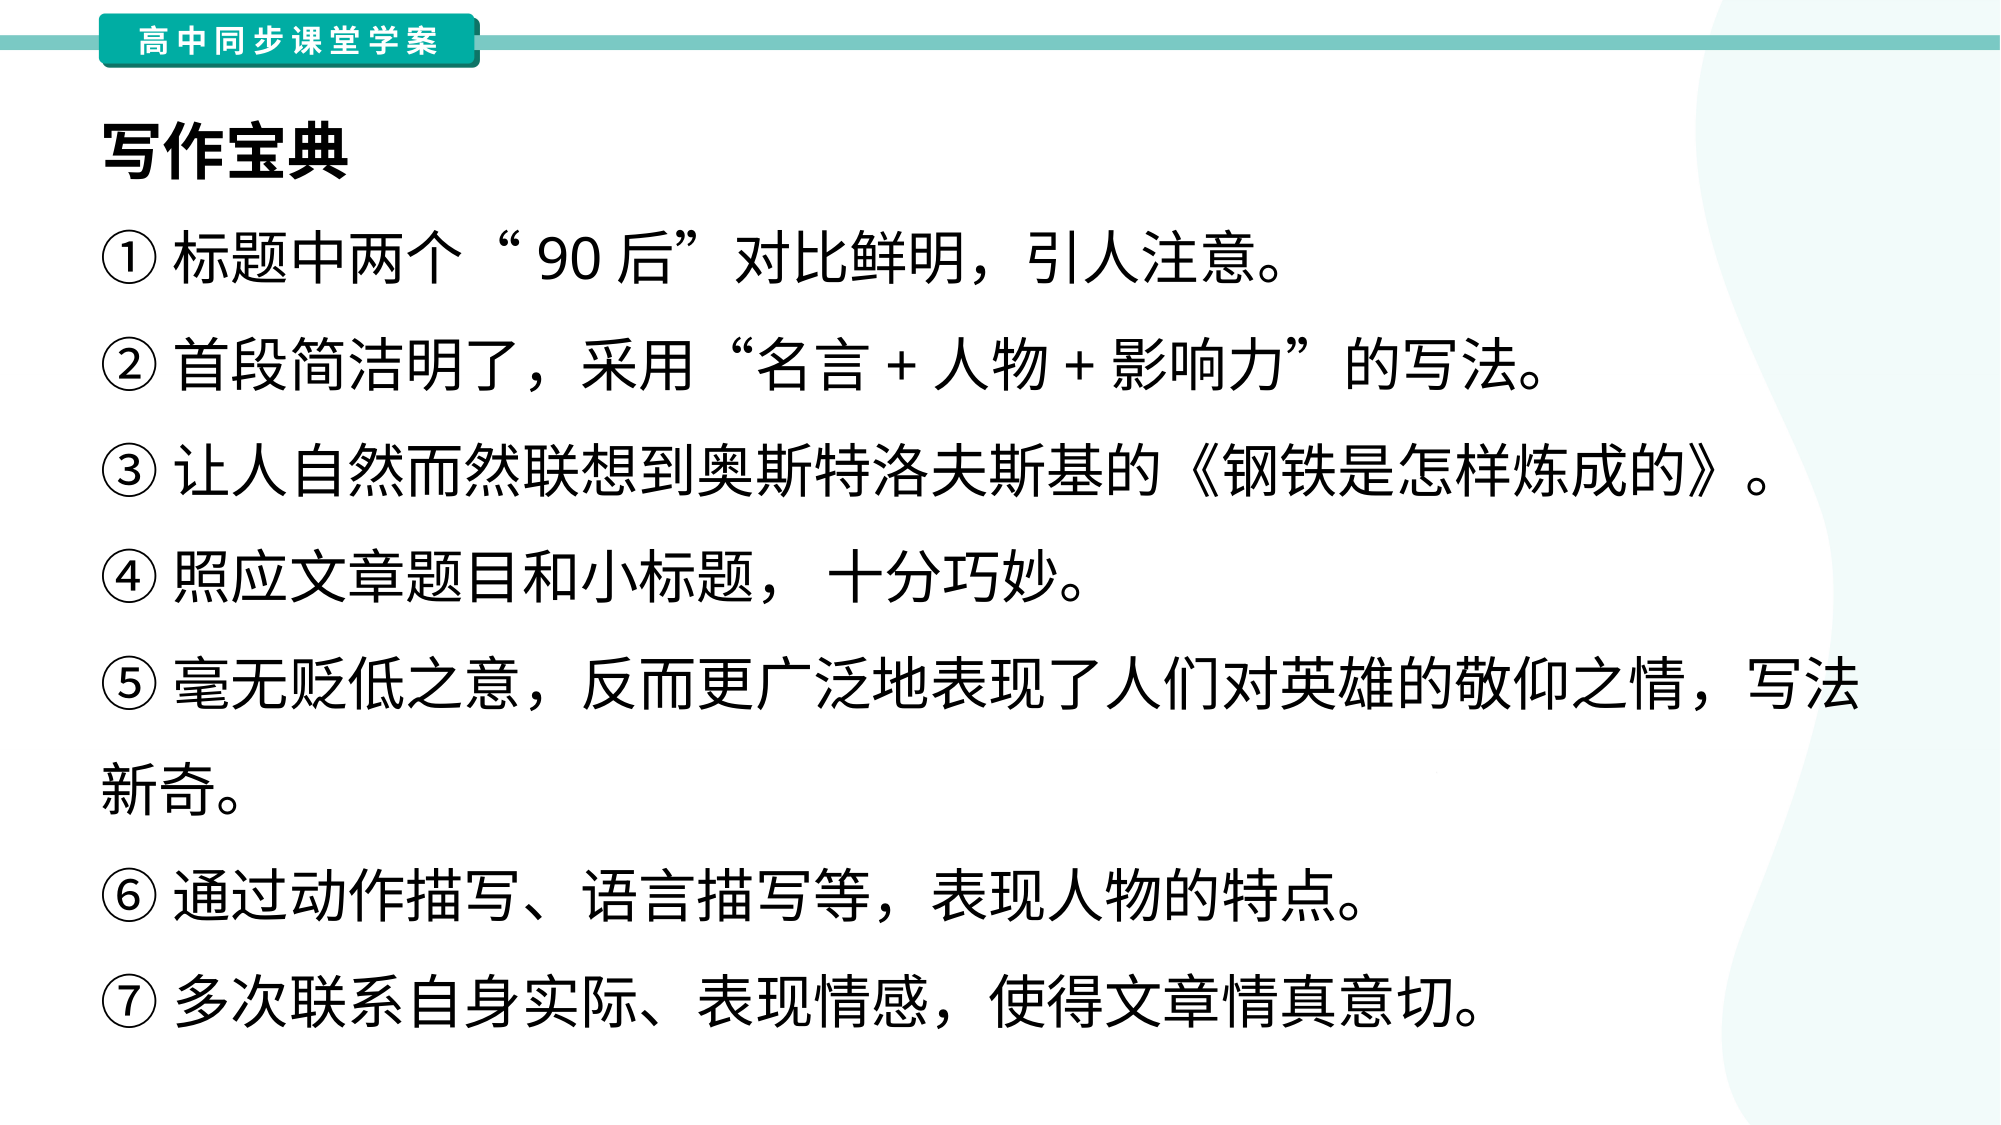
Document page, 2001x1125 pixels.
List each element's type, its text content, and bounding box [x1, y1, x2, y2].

text_box 写作宝典 [100, 76, 1899, 185]
text_box ①标题中两个“90后”对比鲜明，引人注意。 ②首段简洁明了，采用“名言+人物+影响力”的写法。 ③让人自然而然联想到奥斯特洛夫斯基的《钢铁是怎样炼成的》。 ④照应文章题目和小标题， 十分巧妙。 ⑤毫无贬低之意，反而更广泛地表现了人们对英雄的敬仰之情，写法 新奇。 ⑥通过动作描写、语言描写等，表现人物的特点。 ⑦多次联系自身实际、表现情感，使得文章情真意切。 [100, 185, 1899, 1051]
picture [0, 0, 2000, 1125]
